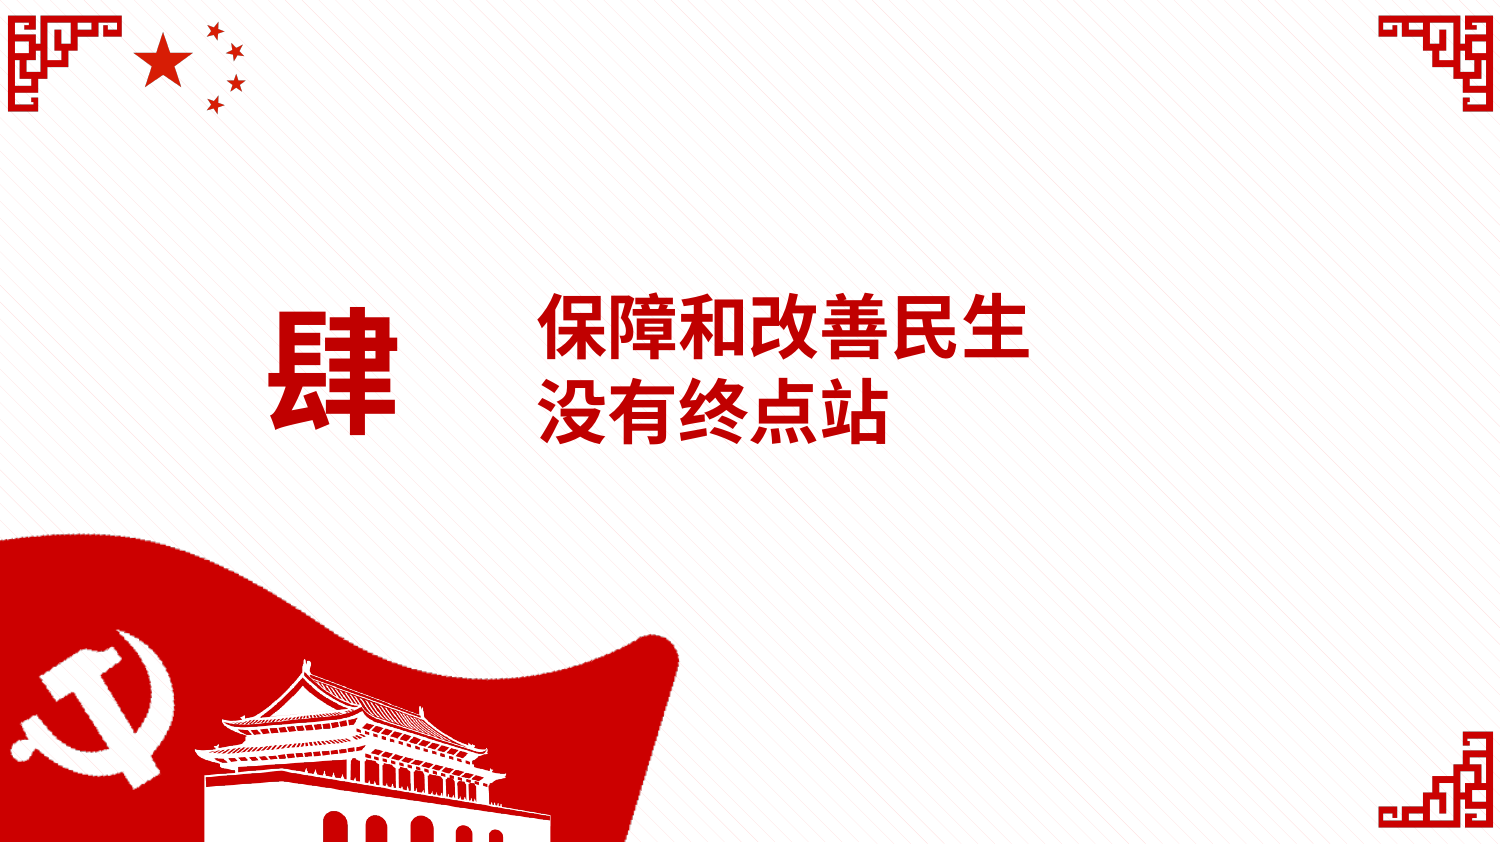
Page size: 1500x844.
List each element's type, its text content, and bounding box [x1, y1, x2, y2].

picture [0, 0, 254, 132]
picture [1370, 713, 1500, 844]
picture [1370, 0, 1500, 130]
text_box 肆 [253, 280, 344, 457]
text_box 保障和改善民生 没有终点站 [525, 277, 1455, 459]
picture [0, 482, 737, 842]
